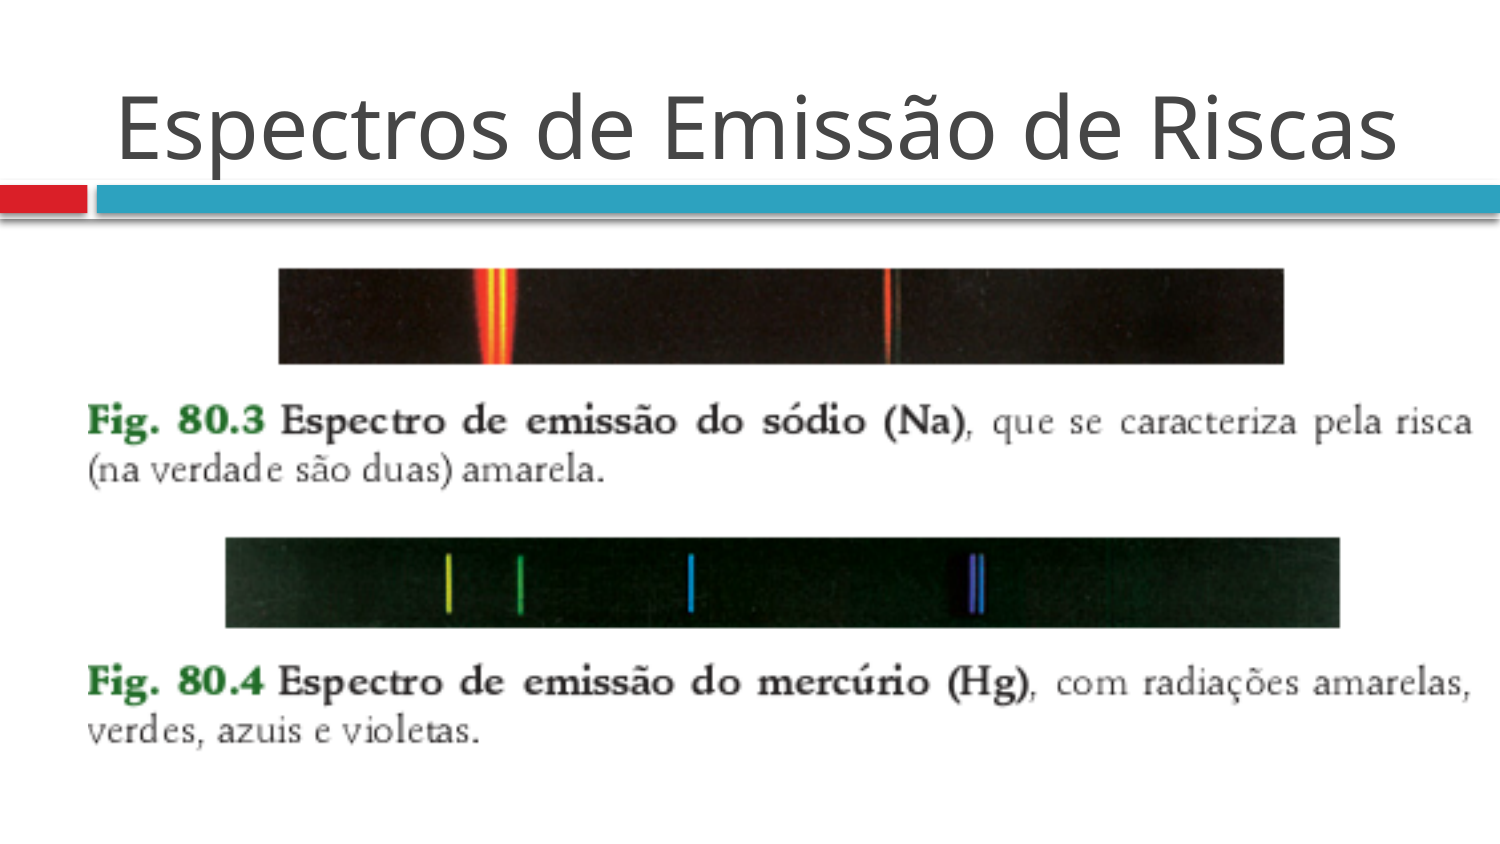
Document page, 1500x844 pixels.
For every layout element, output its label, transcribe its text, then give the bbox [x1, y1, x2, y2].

picture [88, 256, 1479, 778]
title Espectros de Emissão de Riscas [99, 19, 1438, 185]
